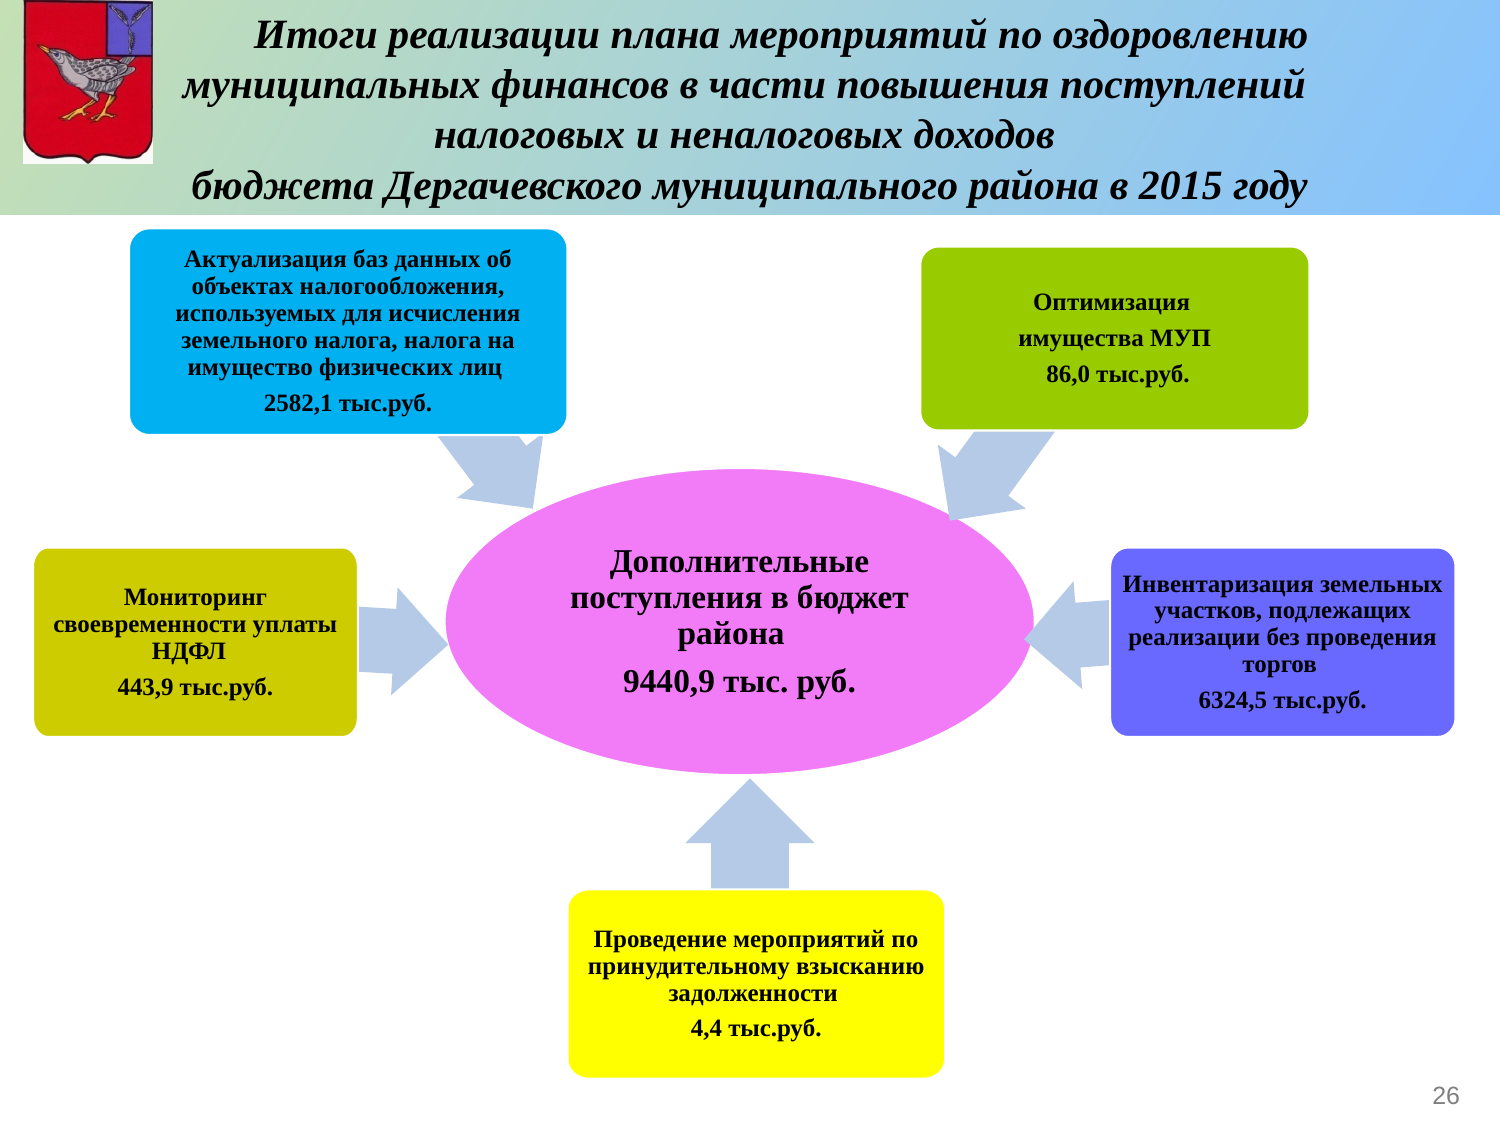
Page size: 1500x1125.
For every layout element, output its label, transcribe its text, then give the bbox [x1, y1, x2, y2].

text_box Дополнительные поступления в бюджет района 9440,9 тыс. руб. [443, 466, 1036, 777]
text_box Итоги реализации плана мероприятий по оздоровлению муниципальных финансов в части повышения поступлений налоговых и неналоговых доходов бюджета Дергачевского муниципального района в 2015 году [0, 0, 1500, 215]
text_box [685, 778, 815, 888]
slide_number 26 [1399, 1065, 1476, 1125]
text_box [438, 437, 543, 509]
text_box [359, 587, 449, 696]
text_box Проведение мероприятий по принудительному взысканию задолженности 4,4 тыс.руб. [566, 888, 947, 1080]
text_box [1023, 581, 1109, 690]
text_box Мониторинг своевременности уплаты НДФЛ 443,9 тыс.руб. [31, 546, 359, 738]
text_box Инвентаризация земельных участков, подлежащих реализации без проведения торгов 6324,5 тыс.руб. [1109, 546, 1457, 738]
text_box [937, 432, 1055, 521]
picture [23, 0, 153, 164]
text_box Актуализация баз данных об объектах налогообложения, используемых для исчисления земельного налога, налога на имущество физических лиц 2582,1 тыс.руб. [127, 227, 569, 437]
text_box Оптимизация имущества МУП 86,0 тыс.руб. [919, 245, 1311, 432]
